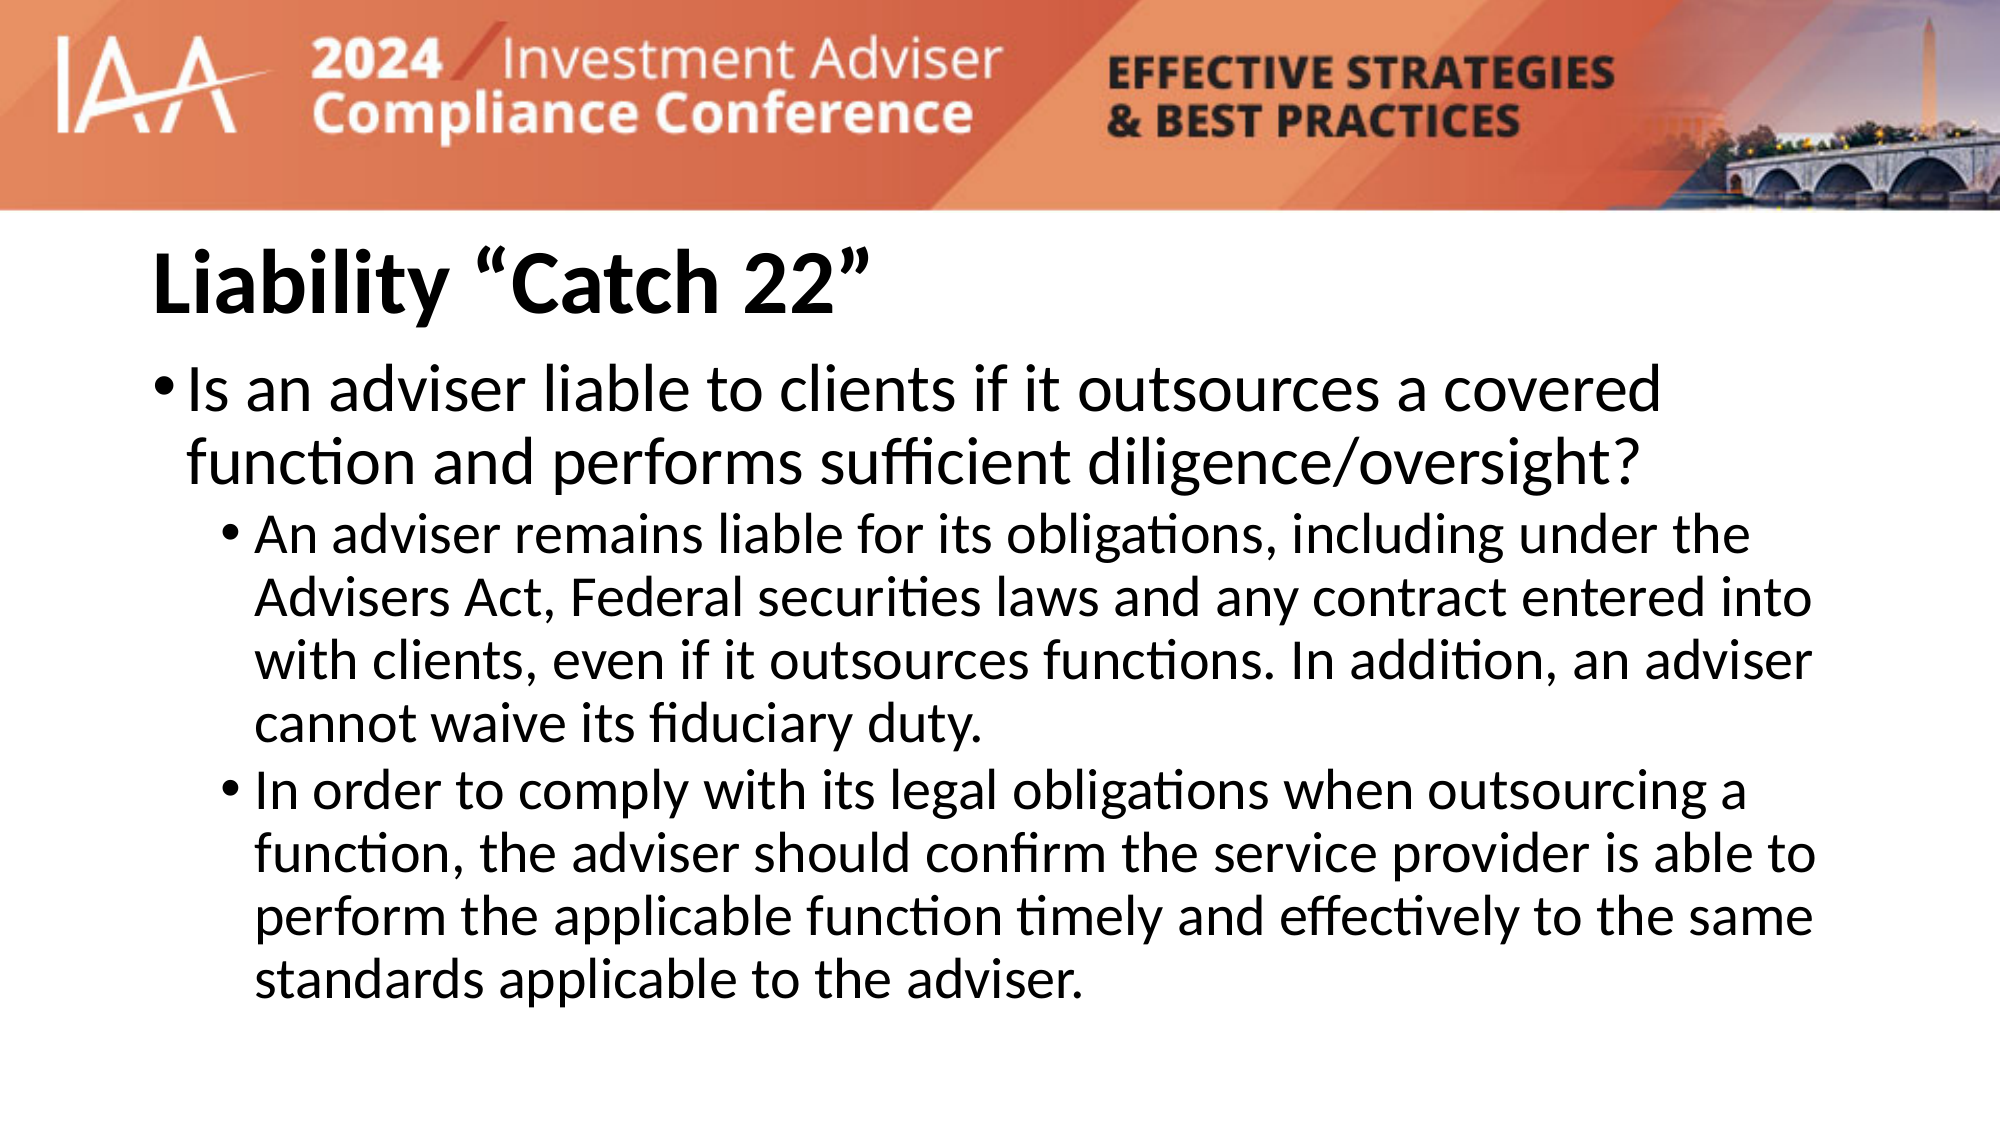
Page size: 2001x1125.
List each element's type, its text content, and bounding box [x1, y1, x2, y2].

list Is an adviser liable to clients if it outsources a covered function and performs sufficient diligence/oversight? An adviser remains liable for its obligations, including under the Advisers Act, Federal securities laws and any contract entered into with clients, even if it outsources functions. In addition, an adviser cannot waive its fiduciary duty. In order to comply with its legal obligations when outsourcing a function, the adviser should confirm the service provider is able to perform the applicable function timely and effectively to the same standards applicable to the adviser. [137, 345, 1863, 1042]
picture [0, 0, 2000, 213]
title Liability “Catch 22” [137, 174, 1863, 345]
